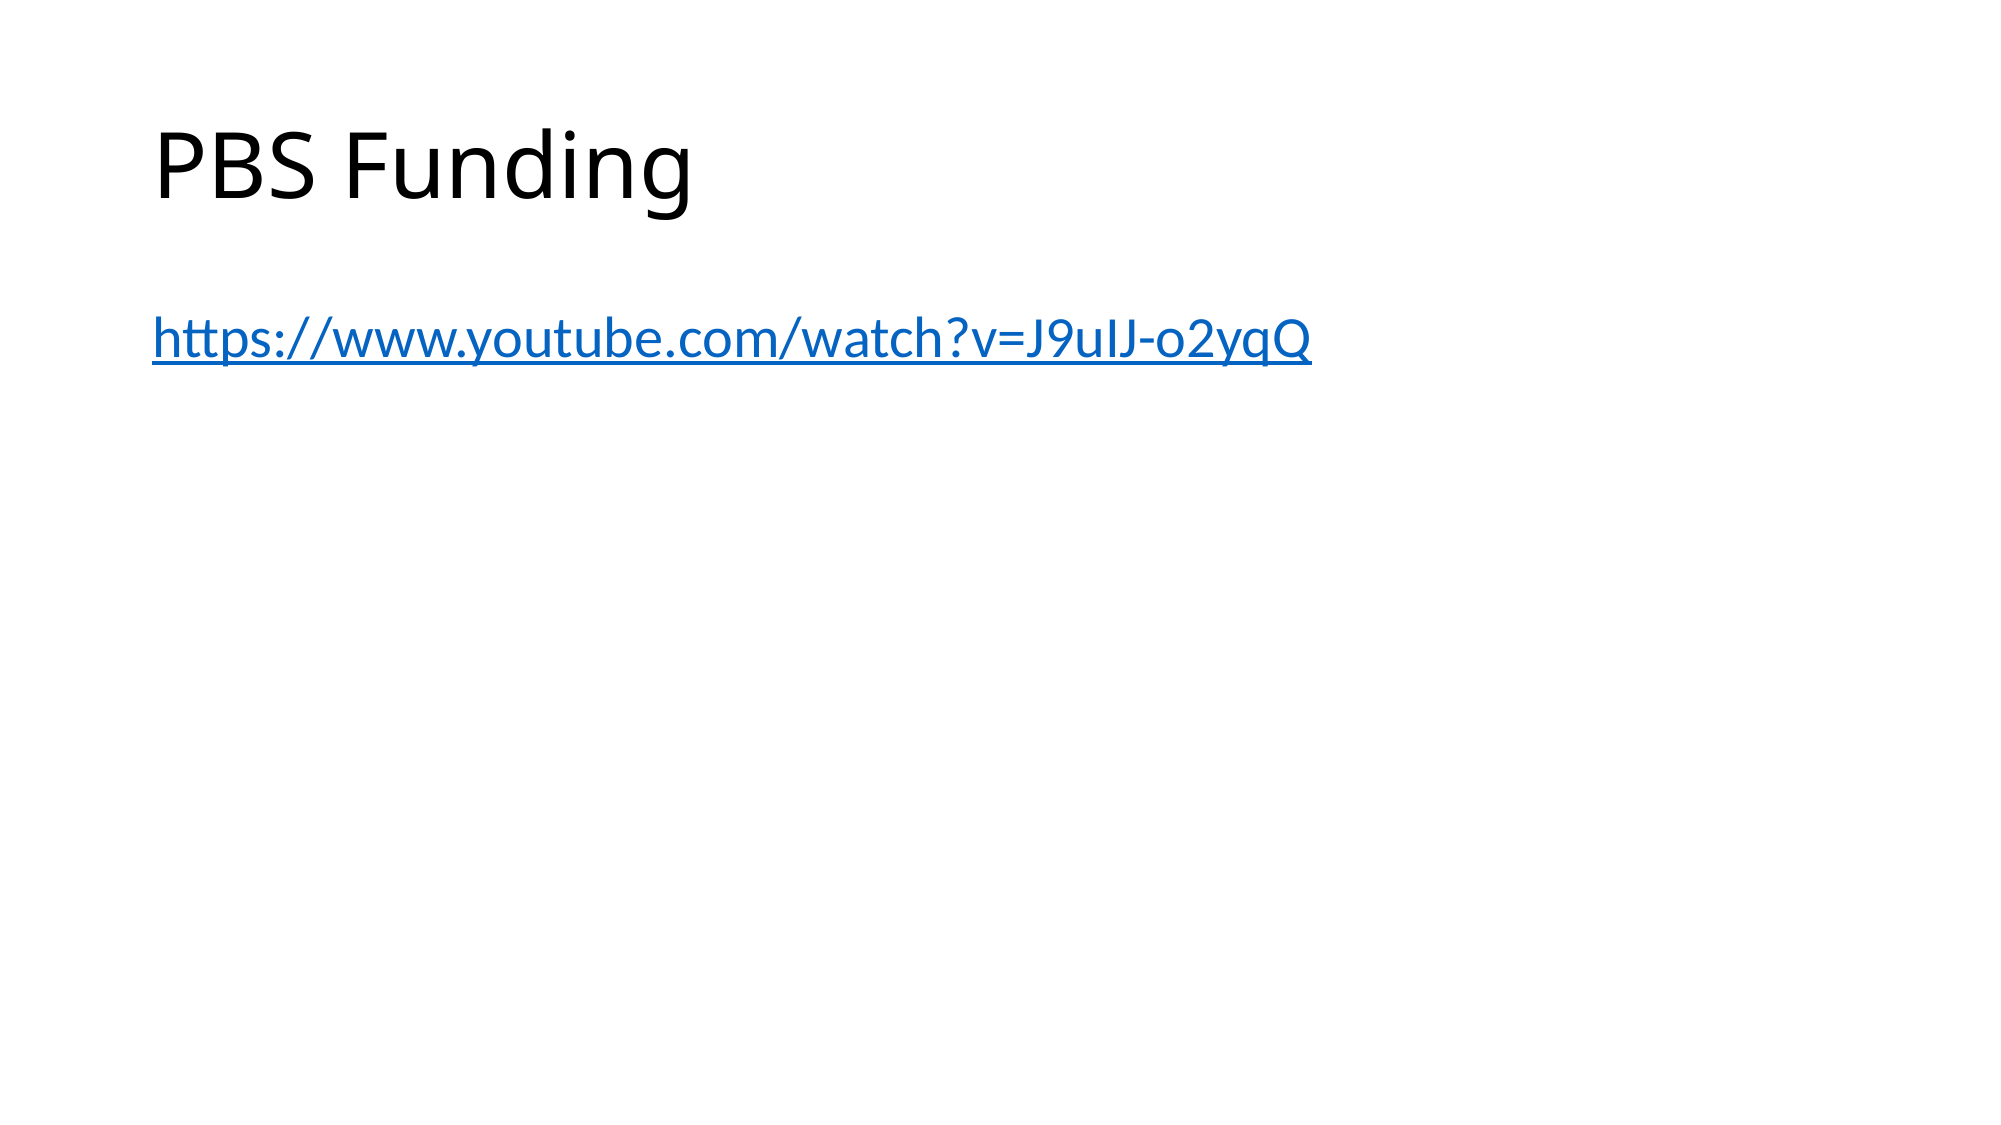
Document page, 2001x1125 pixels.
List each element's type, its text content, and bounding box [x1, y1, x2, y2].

list https://www.youtube.com/watch?v=J9uIJ-o2yqQ [137, 299, 1863, 1014]
title PBS Funding [137, 59, 1863, 278]
